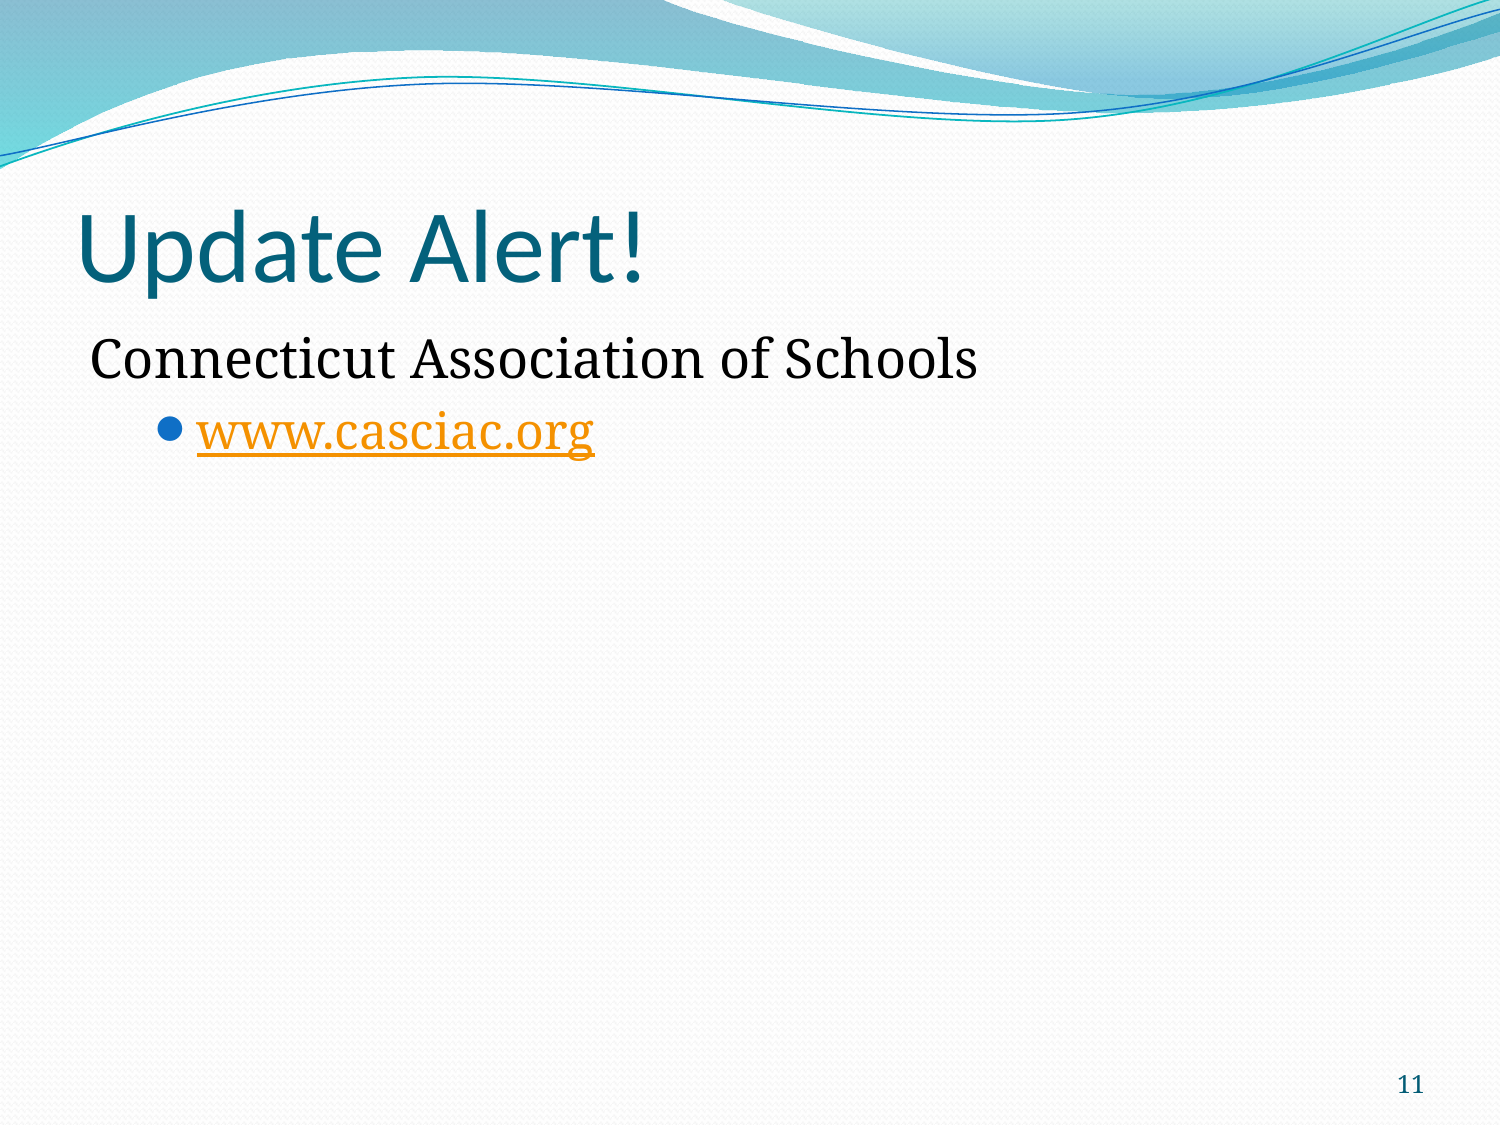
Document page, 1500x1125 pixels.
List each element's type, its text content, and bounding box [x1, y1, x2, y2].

list Connecticut Association of Schools www.casciac.org [75, 317, 1425, 1038]
slide_number 11 [1299, 1042, 1425, 1103]
title Update Alert! [75, 115, 1425, 303]
